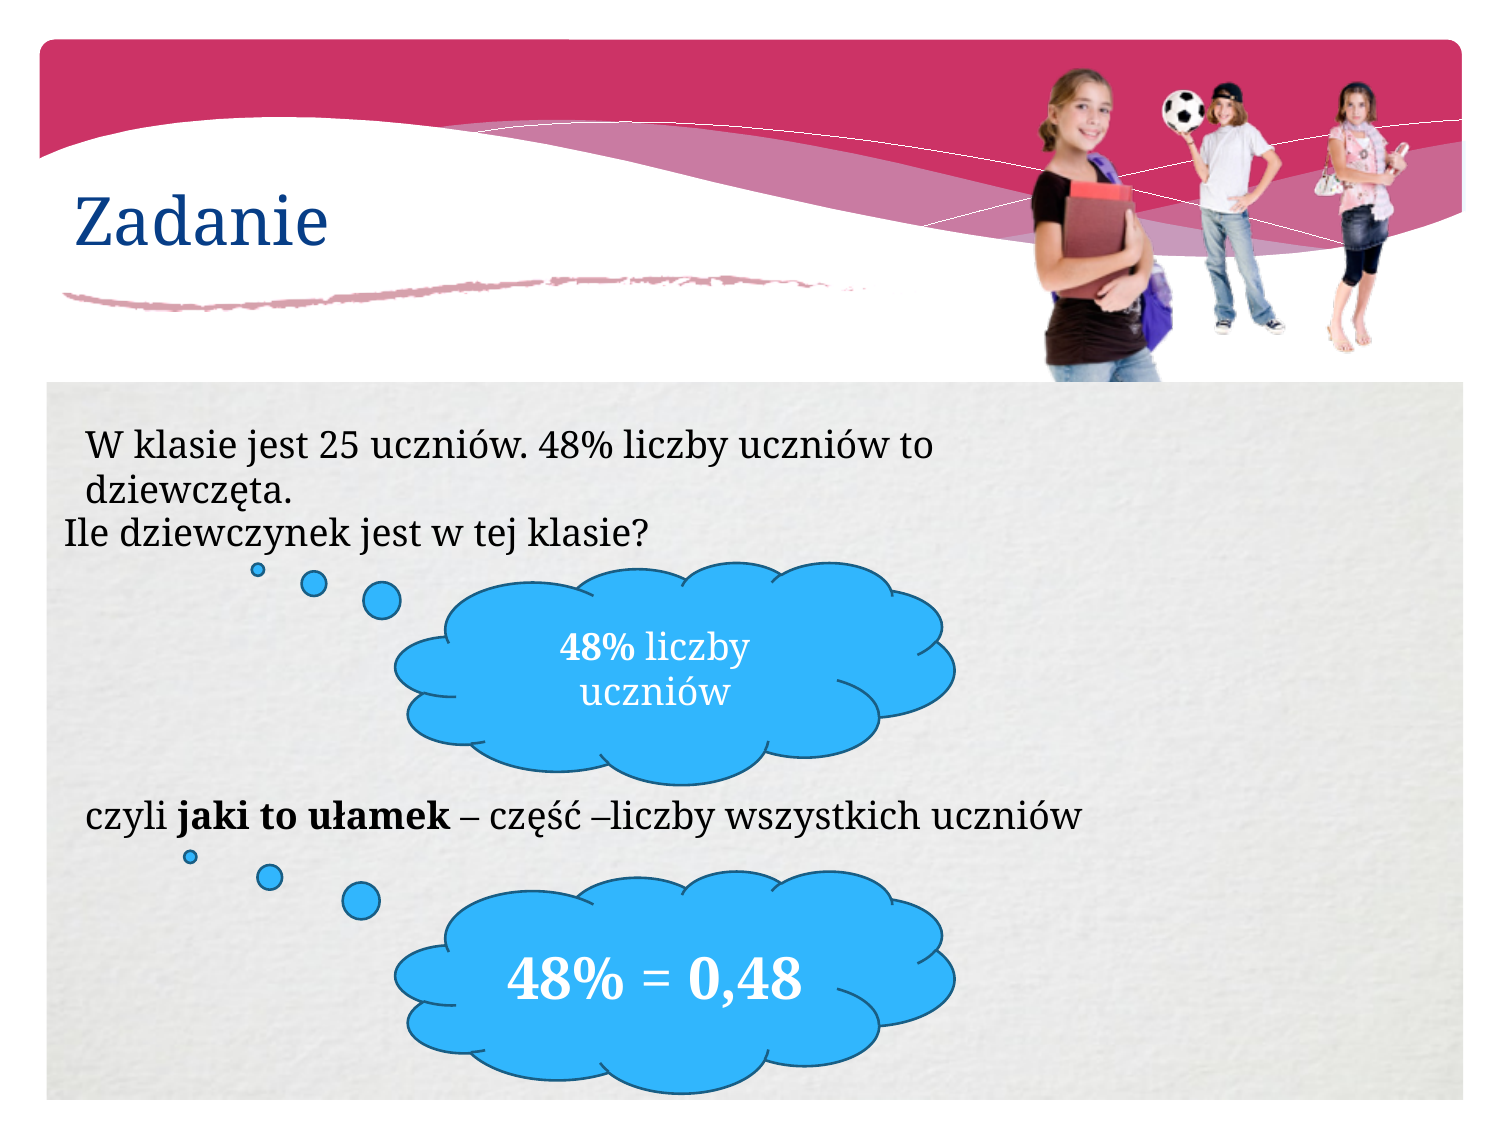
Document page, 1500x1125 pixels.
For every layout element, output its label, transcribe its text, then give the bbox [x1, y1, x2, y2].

picture [55, 274, 980, 313]
picture [46, 28, 1464, 1125]
text_box Zadanie [59, 171, 818, 272]
